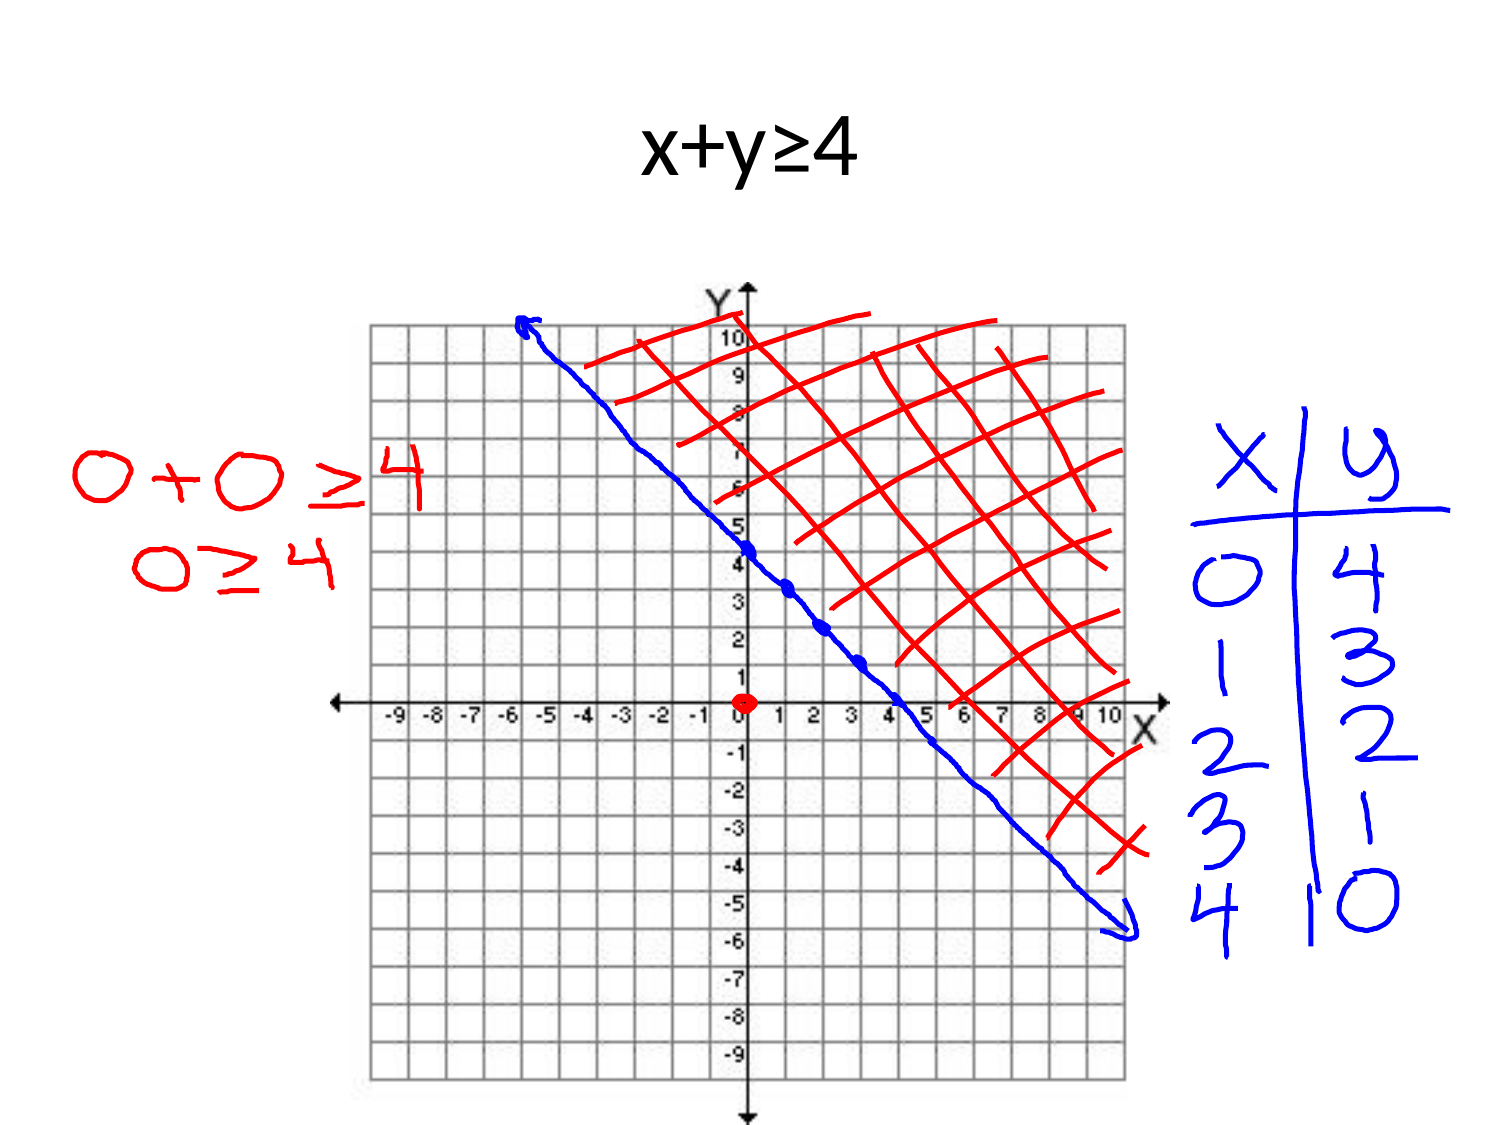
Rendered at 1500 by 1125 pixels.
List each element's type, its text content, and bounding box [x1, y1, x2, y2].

text_box [1331, 629, 1394, 686]
text_box [1189, 793, 1244, 869]
text_box [1192, 508, 1451, 526]
text_box [197, 547, 256, 576]
text_box [1224, 883, 1231, 959]
text_box [1294, 406, 1308, 513]
text_box [74, 452, 132, 502]
text_box [153, 477, 174, 481]
text_box [1308, 885, 1312, 947]
text_box [1244, 456, 1278, 492]
text_box [1334, 547, 1374, 578]
text_box [317, 463, 324, 496]
text_box [216, 453, 283, 510]
text_box [217, 589, 260, 594]
text_box [1229, 904, 1238, 910]
text_box [1218, 639, 1226, 697]
text_box [133, 547, 189, 590]
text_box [583, 311, 1150, 875]
text_box [1376, 569, 1385, 576]
text_box [1216, 433, 1265, 488]
text_box [1194, 554, 1262, 606]
text_box [1338, 869, 1398, 932]
text_box [1193, 729, 1269, 775]
text_box [167, 464, 183, 502]
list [329, 281, 1171, 1125]
text_box [1217, 423, 1245, 458]
text_box [1372, 544, 1378, 612]
title x+y≥4 [75, 45, 1425, 233]
text_box [1293, 519, 1321, 893]
text_box [1192, 885, 1227, 921]
text_box [317, 539, 324, 560]
text_box [289, 544, 324, 564]
text_box [1341, 706, 1418, 761]
text_box [1344, 428, 1398, 500]
text_box [1362, 792, 1371, 844]
